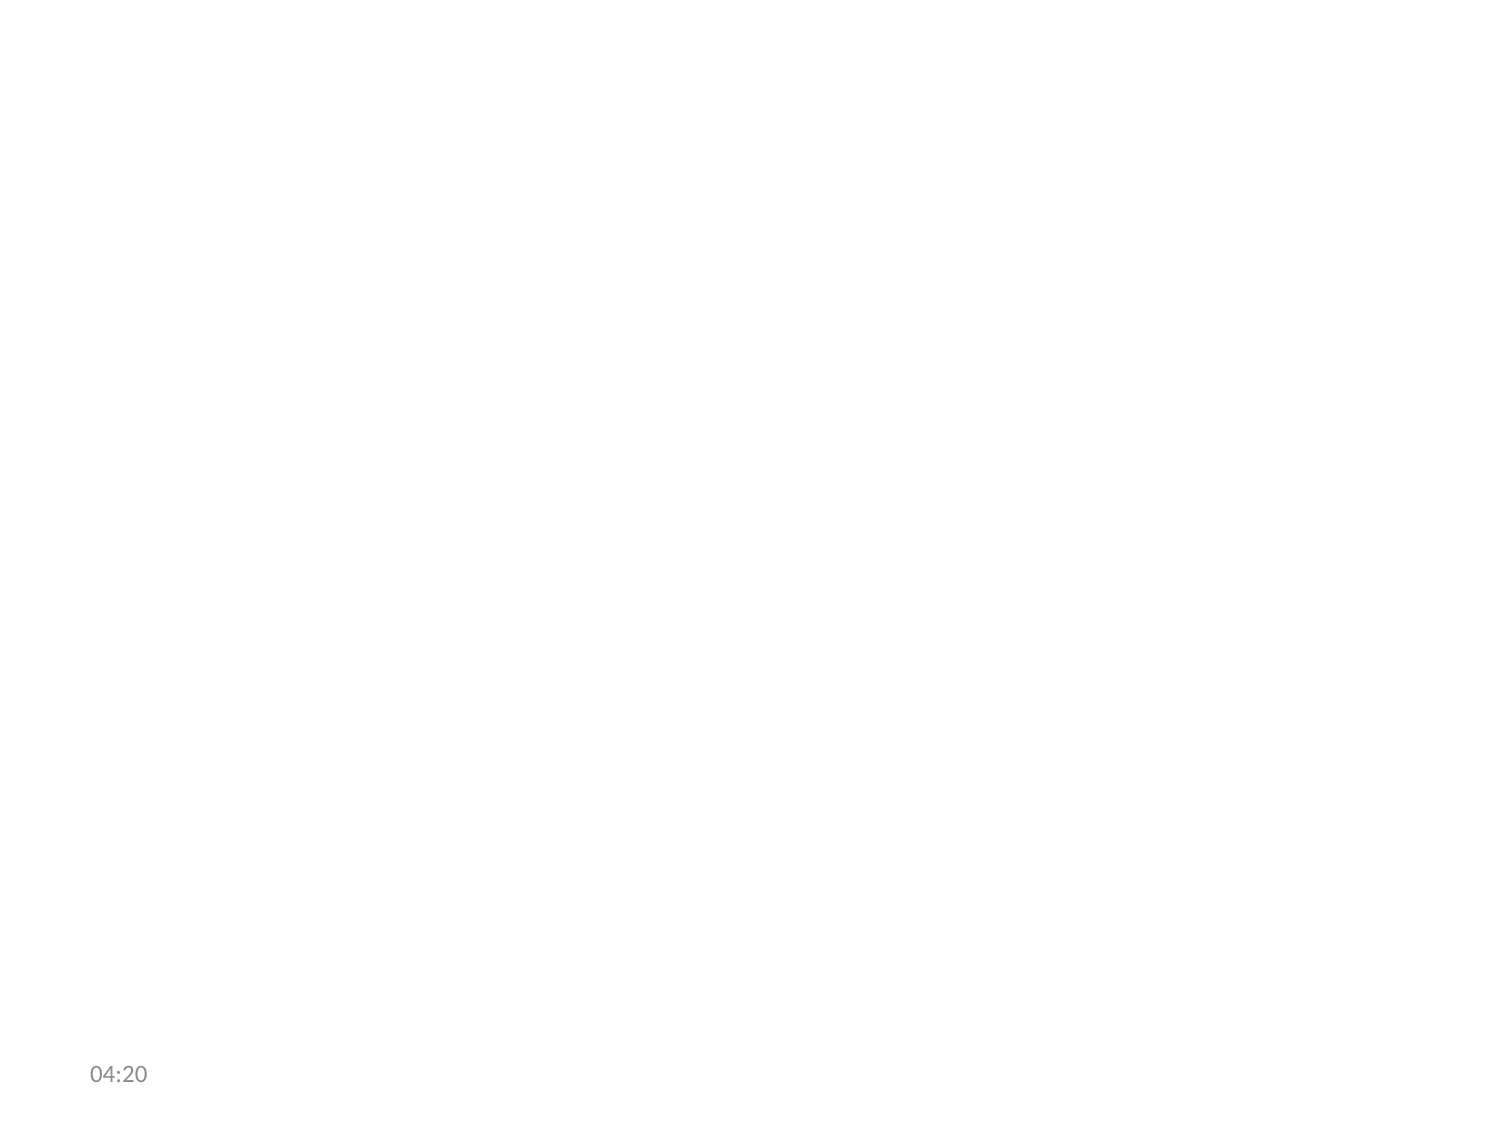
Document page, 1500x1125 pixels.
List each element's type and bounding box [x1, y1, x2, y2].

slide_number [75, 1042, 425, 1103]
